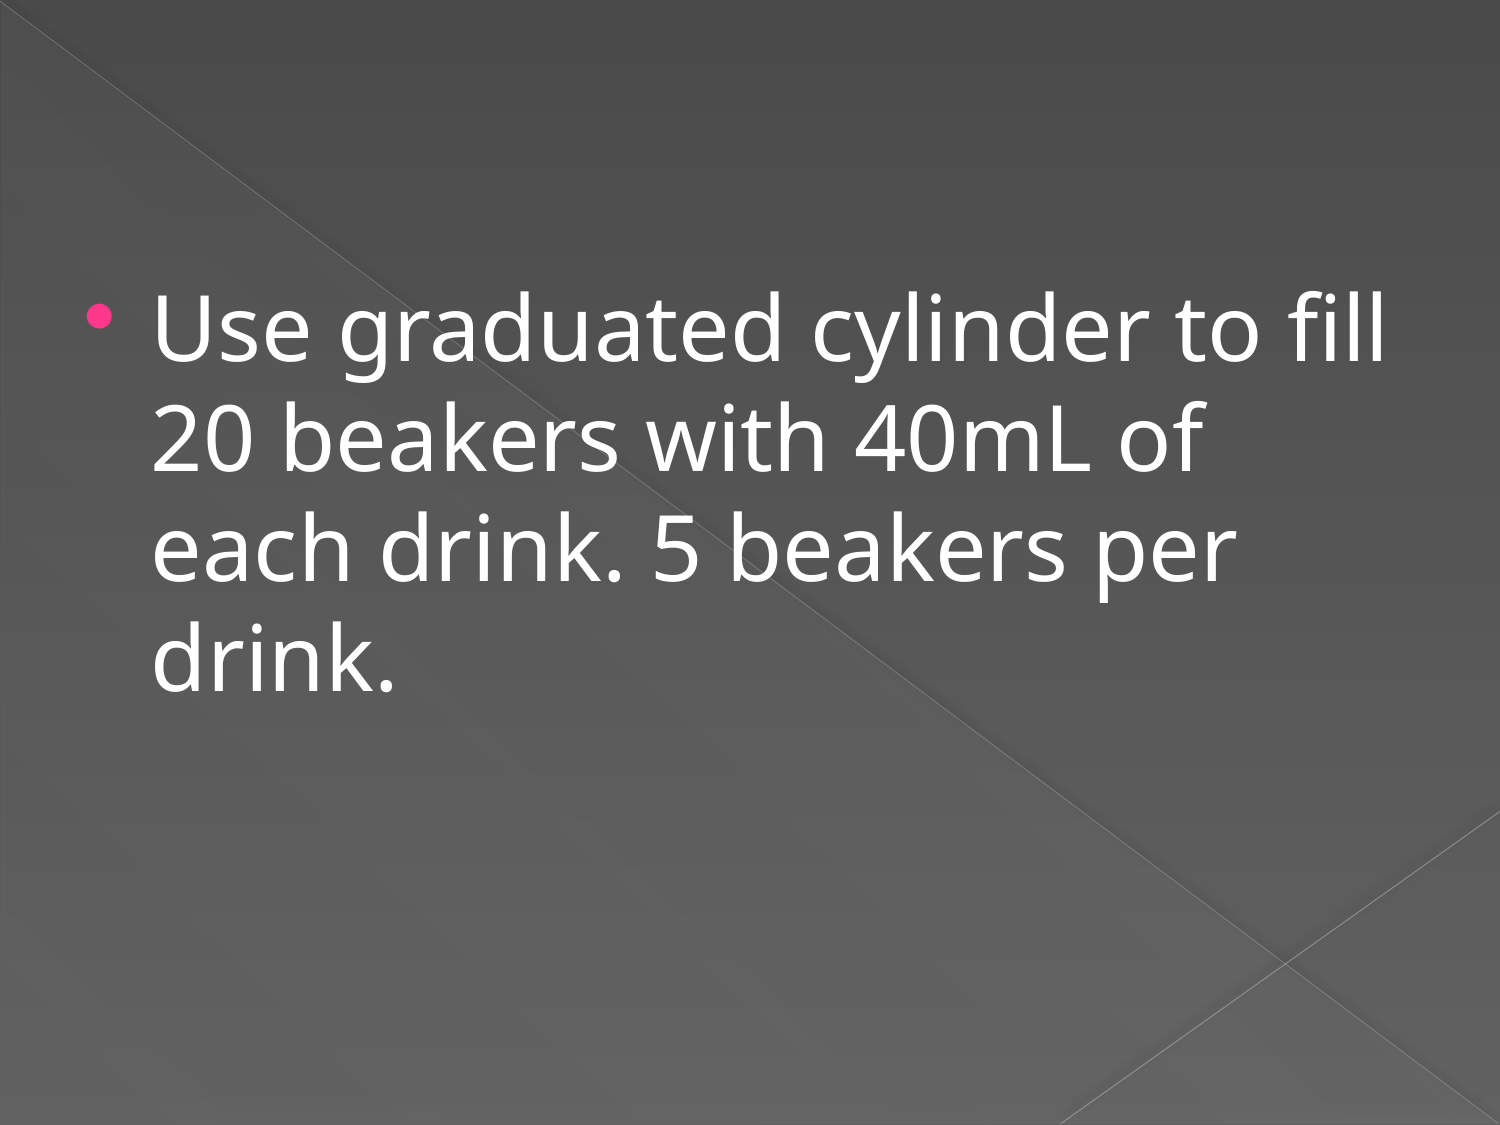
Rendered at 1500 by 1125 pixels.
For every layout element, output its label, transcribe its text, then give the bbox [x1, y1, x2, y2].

list Use graduated cylinder to fill 20 beakers with 40mL of each drink. 5 beakers per drink. [62, 262, 1413, 975]
